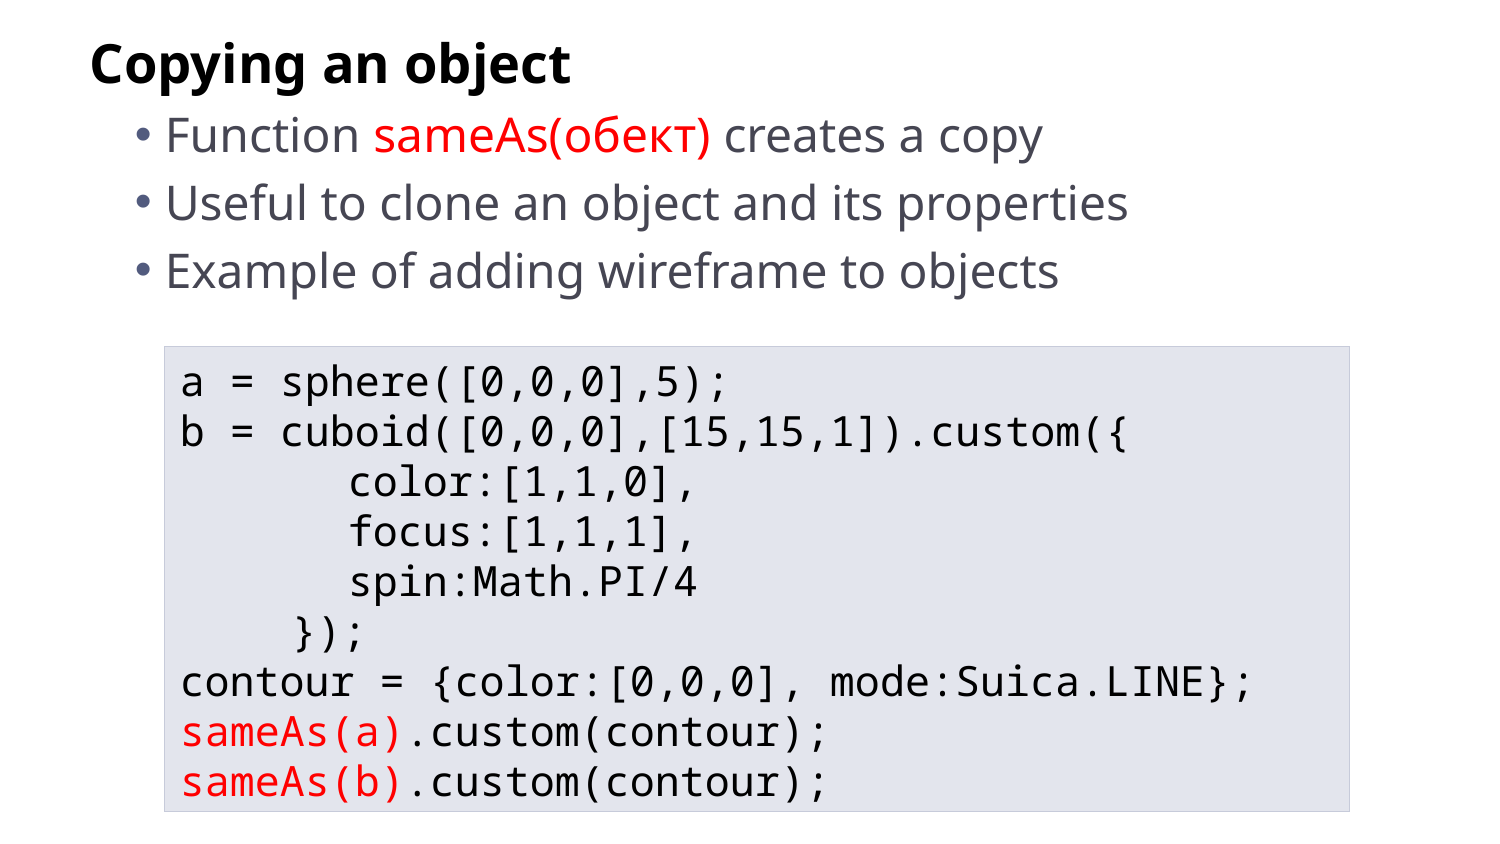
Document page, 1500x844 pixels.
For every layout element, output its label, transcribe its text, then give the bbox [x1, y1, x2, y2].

list Copying an object Function sameAs(обект) creates a copy Useful to clone an object and its properties Example of adding wireframe to objects [75, 21, 1475, 835]
text_box a = sphere([0,0,0],5); b = cuboid([0,0,0],[15,15,1]).custom({ color:[1,1,0], focus:[1,1,1], spin:Math.PI/4 }); contour = {color:[0,0,0], mode:Suica.LINE}; sameAs(a).custom(contour); sameAs(b).custom(contour); [164, 346, 1350, 812]
